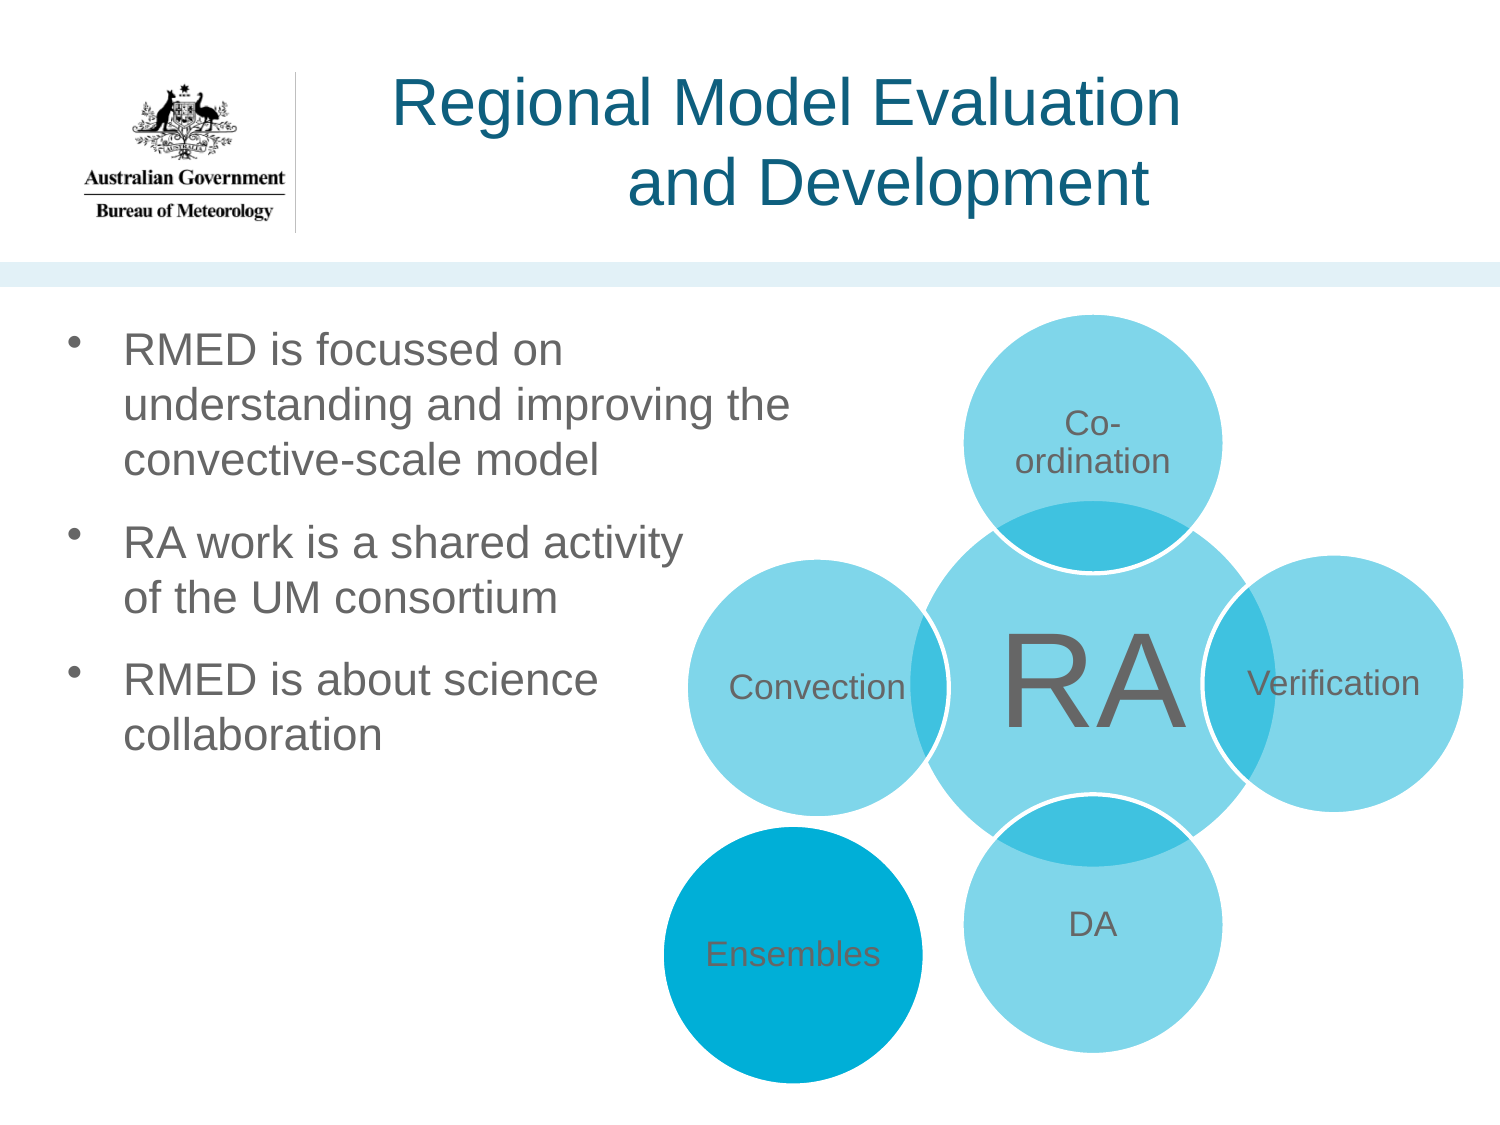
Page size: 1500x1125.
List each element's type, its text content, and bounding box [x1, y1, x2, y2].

picture [0, 262, 1500, 287]
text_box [661, 824, 925, 1086]
title Regional Model Evaluation and Development [315, 45, 1463, 233]
list RMED is focussed on understanding and improving the convective-scale model RA work is a shared activity of the UM consortium RMED is about science collaboration [51, 312, 824, 979]
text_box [592, 350, 1500, 1018]
picture [75, 72, 296, 233]
